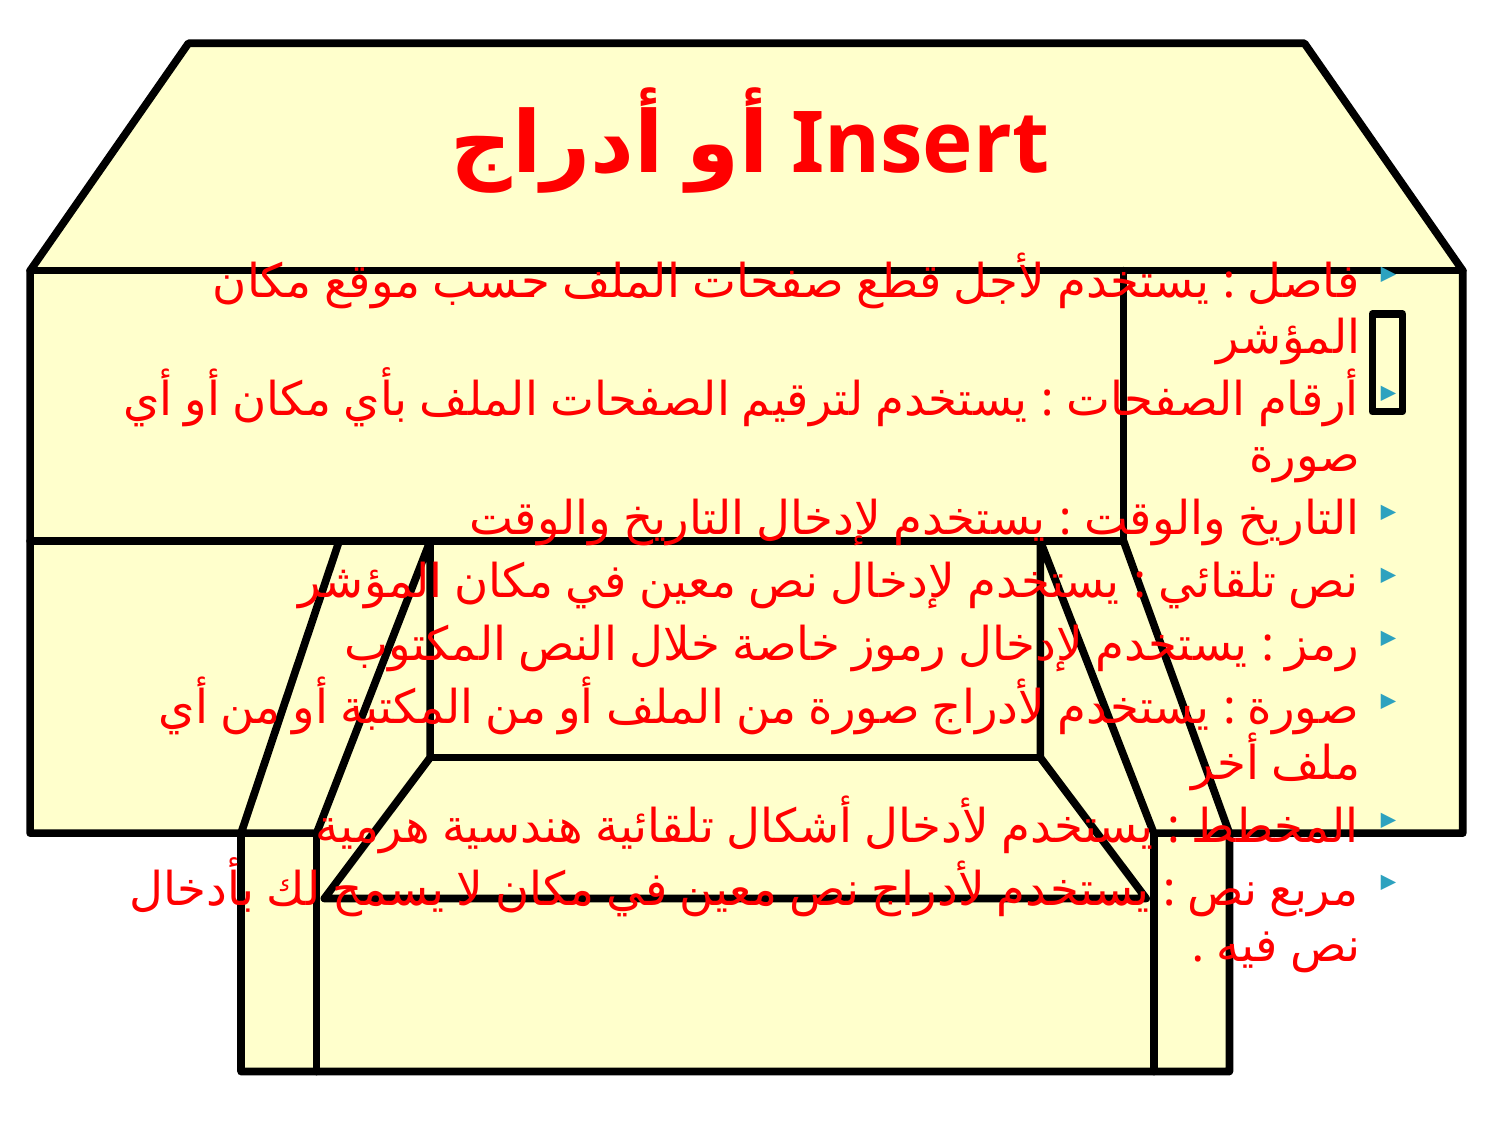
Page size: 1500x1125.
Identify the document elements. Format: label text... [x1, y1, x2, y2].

title Insert أو أدراج [75, 45, 1425, 233]
list فاصل : يستخدم لأجل قطع صفحات الملف حسب موقع مكان المؤشر أرقام الصفحات : يستخدم لترقيم الصفحات الملف بأي مكان أو أي صورة التاريخ والوقت : يستخدم لإدخال التاريخ والوقت نص تلقائي : يستخدم لإدخال نص معين في مكان المؤشر رمز : يستخدم لإدخال رموز خاصة خلال النص المكتوب صورة : يستخدم لأدراج صورة من الملف أو من المكتبة أو من أي ملف أخر المخطط : يستخدم لأدخال أشكال تلقائية هندسية هرمية مربع نص : يستخدم لأدراج نص معين في مكان لا يسمح لك بأدخال نص فيه . [75, 243, 1425, 986]
